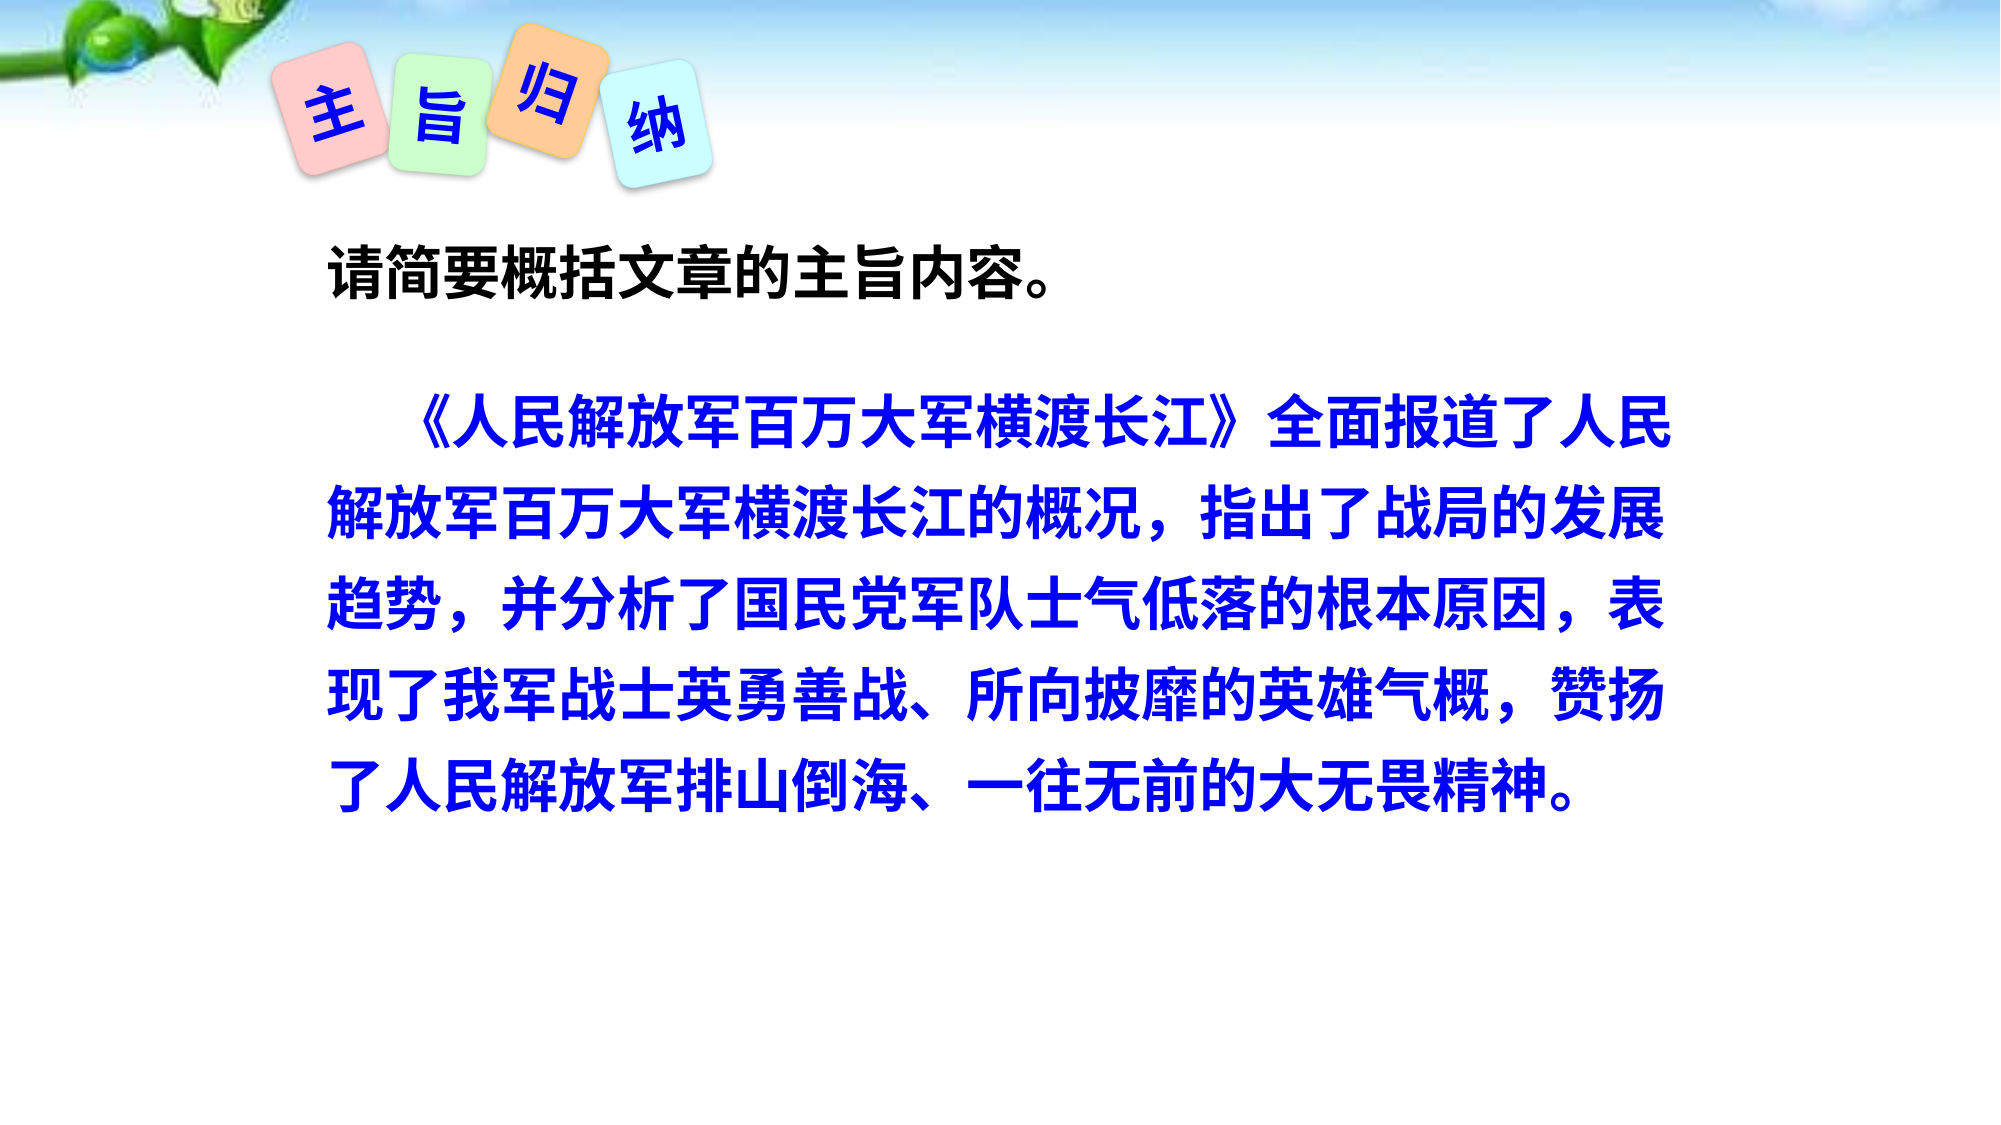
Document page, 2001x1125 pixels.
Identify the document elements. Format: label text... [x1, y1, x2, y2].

text_box 《人民解放军百万大军横渡长江》全面报道了人民解放军百万大军横渡长江的概况，指出了战局的发展趋势，并分析了国民党军队士气低落的根本原因，表现了我军战士英勇善战、所向披靡的英雄气概，赞扬了人民解放军排山倒海、一往无前的大无畏精神。 [314, 358, 1694, 825]
picture [0, 0, 2001, 1125]
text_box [282, 31, 705, 183]
text_box 请简要概括文章的主旨内容。 [314, 230, 1445, 312]
